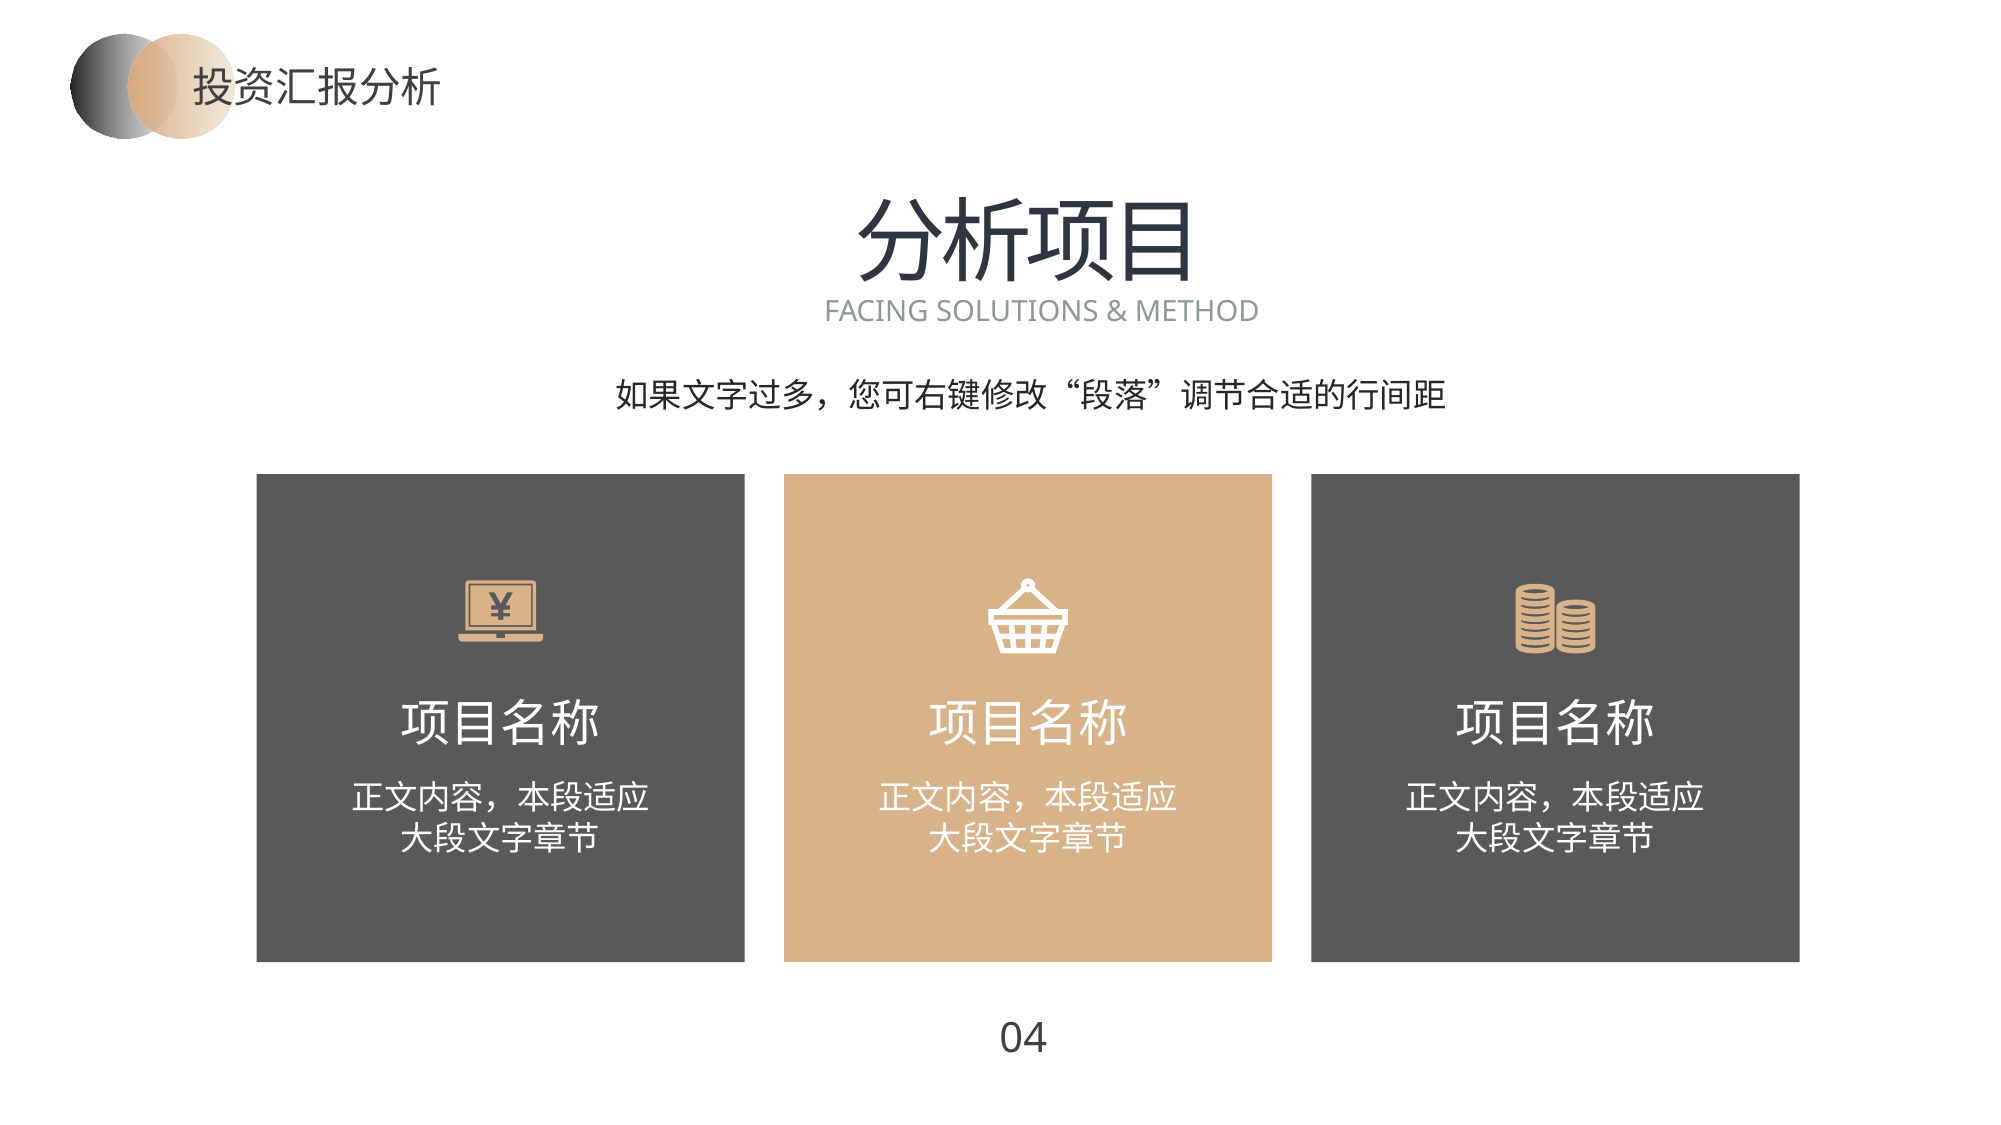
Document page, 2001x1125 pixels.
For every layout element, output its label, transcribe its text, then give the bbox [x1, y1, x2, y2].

text_box [783, 473, 1273, 963]
text_box [465, 580, 537, 631]
text_box [1310, 473, 1801, 963]
text_box [988, 578, 1068, 654]
text_box 如果文字过多，您可右键修改“段落”调节合适的行间距 [600, 364, 1462, 422]
text_box 正文内容，本段适应大段文字章节 [1385, 766, 1726, 865]
text_box [1556, 599, 1596, 654]
text_box 项目名称 [385, 684, 616, 759]
text_box 项目名称 [913, 684, 1143, 759]
text_box 正文内容，本段适应大段文字章节 [330, 766, 672, 865]
text_box 项目名称 [1440, 684, 1671, 759]
text_box 投资汇报分析 [177, 53, 712, 118]
text_box [458, 633, 544, 642]
text_box 正文内容，本段适应大段文字章节 [857, 766, 1199, 865]
text_box [126, 32, 225, 140]
text_box [1515, 583, 1555, 654]
text_box [69, 32, 152, 140]
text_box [796, 175, 1288, 336]
text_box [256, 473, 746, 963]
text_box 04 [984, 1003, 1077, 1069]
